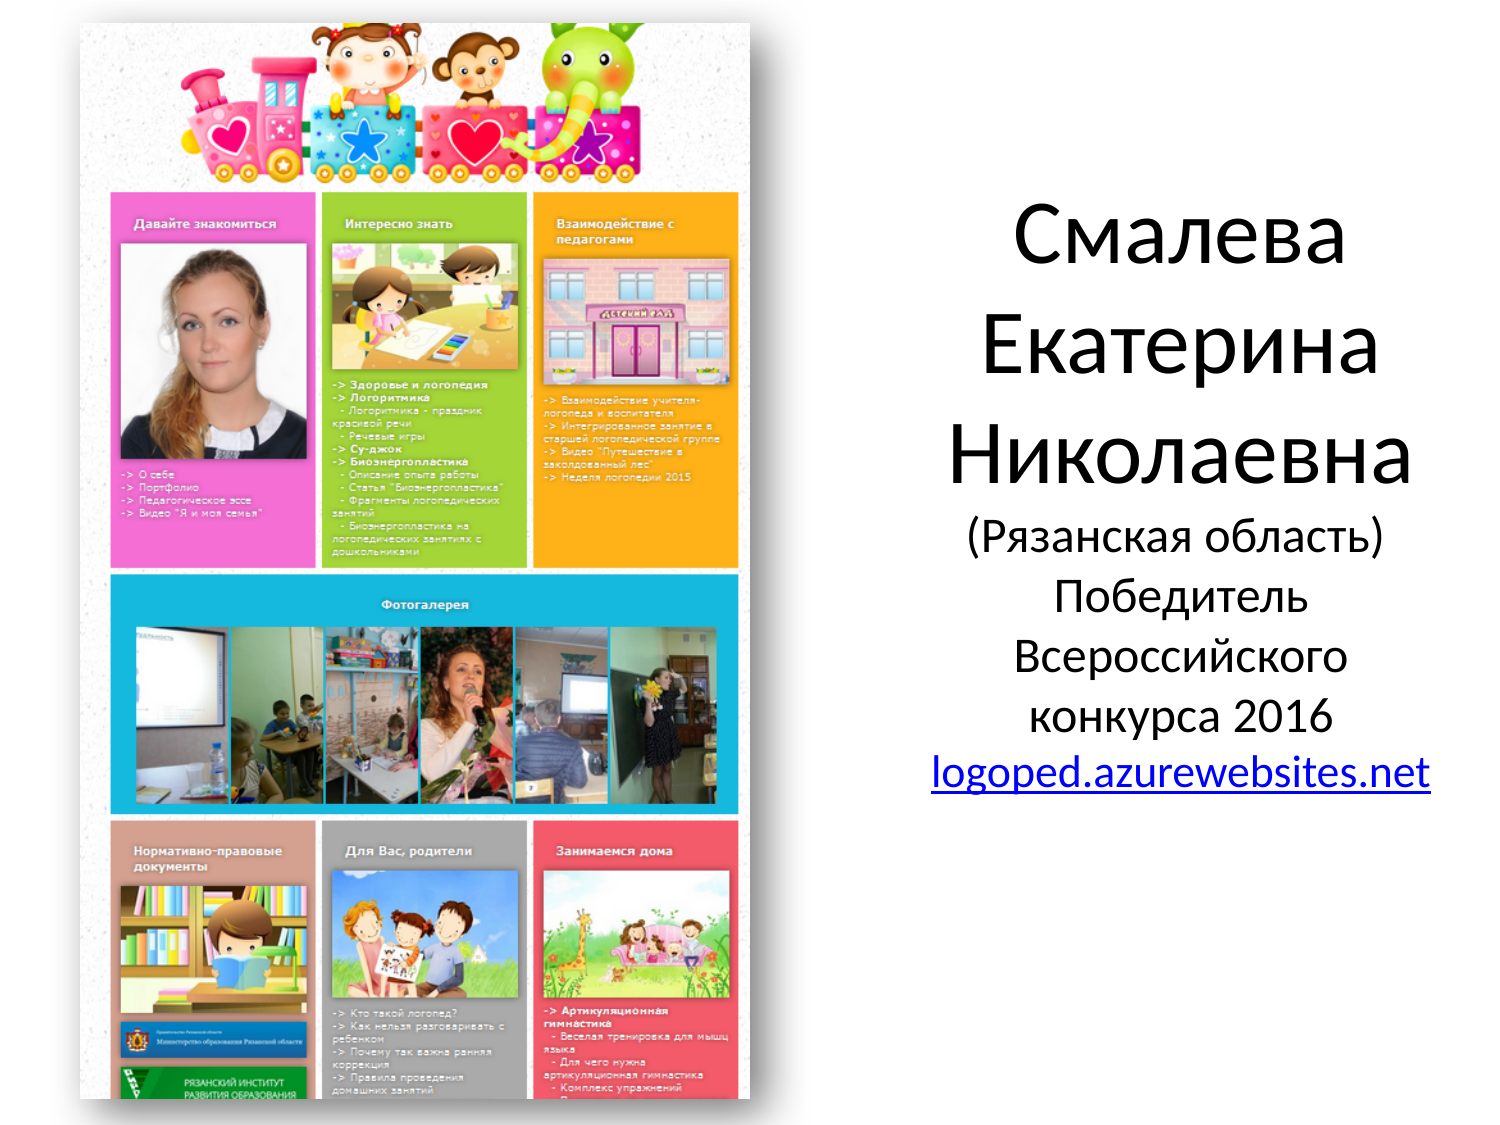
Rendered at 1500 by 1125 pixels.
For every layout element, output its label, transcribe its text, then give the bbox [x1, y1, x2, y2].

picture [79, 23, 751, 1099]
title Смалева Екатерина Николаевна (Рязанская область) Победитель Всероссийского конкурса 2016 logoped.azurewebsites.net [903, 137, 1459, 832]
